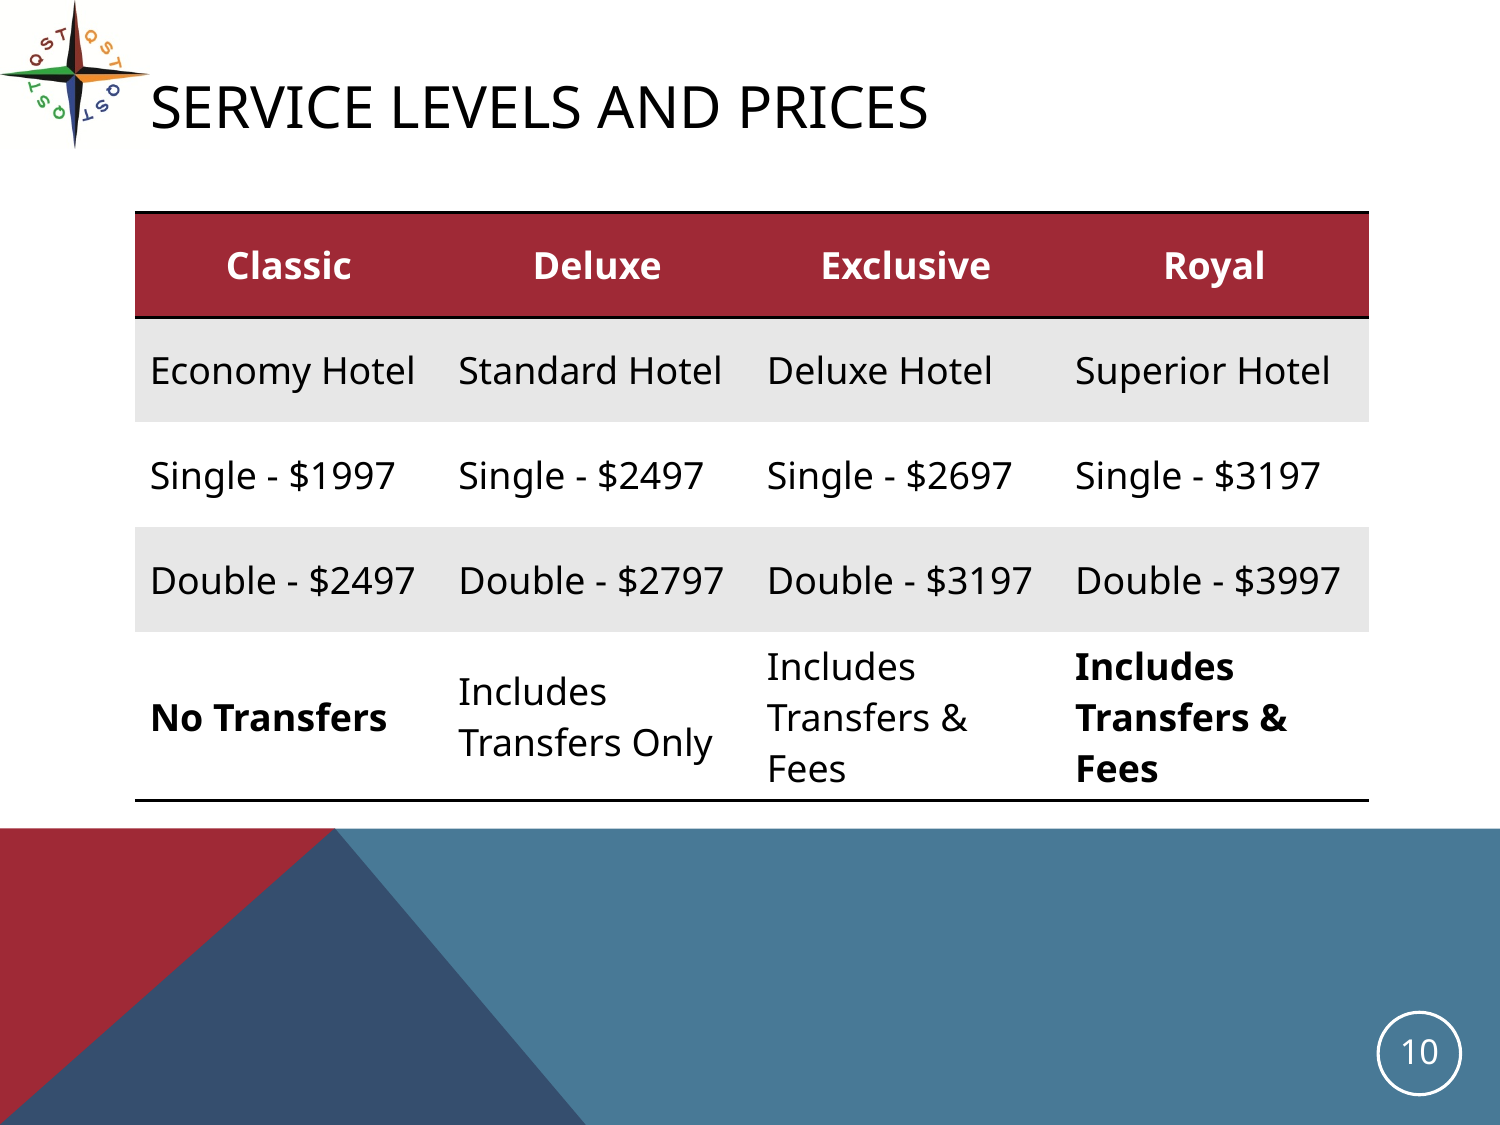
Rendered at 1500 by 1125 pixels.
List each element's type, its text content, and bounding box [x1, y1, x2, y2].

table_cell Double - $3197 [752, 527, 1060, 632]
slide_number 10 [1376, 1010, 1463, 1097]
table_header Classic [135, 214, 443, 316]
table_cell Single - $2497 [443, 422, 752, 527]
table_cell Economy Hotel [135, 319, 443, 422]
table_header Exclusive [752, 214, 1060, 316]
table_cell Double - $2497 [135, 527, 443, 632]
table_cell Includes Transfers & Fees [1060, 632, 1369, 799]
table_cell Includes Transfers Only [443, 632, 752, 799]
table_cell Includes Transfers & Fees [752, 632, 1060, 799]
table_header Deluxe [443, 214, 752, 316]
table_cell Superior Hotel [1060, 319, 1369, 422]
table_cell Double - $2797 [443, 527, 752, 632]
title Service levels and prices [135, 60, 1369, 150]
table_cell Single - $1997 [135, 422, 443, 527]
table_cell Standard Hotel [443, 319, 752, 422]
table_cell Single - $3197 [1060, 422, 1369, 527]
table_cell Double - $3997 [1060, 527, 1369, 632]
table_cell Deluxe Hotel [752, 319, 1060, 422]
picture [0, 0, 150, 149]
table_header Royal [1060, 214, 1369, 316]
table_cell No Transfers [135, 632, 443, 799]
table_cell Single - $2697 [752, 422, 1060, 527]
